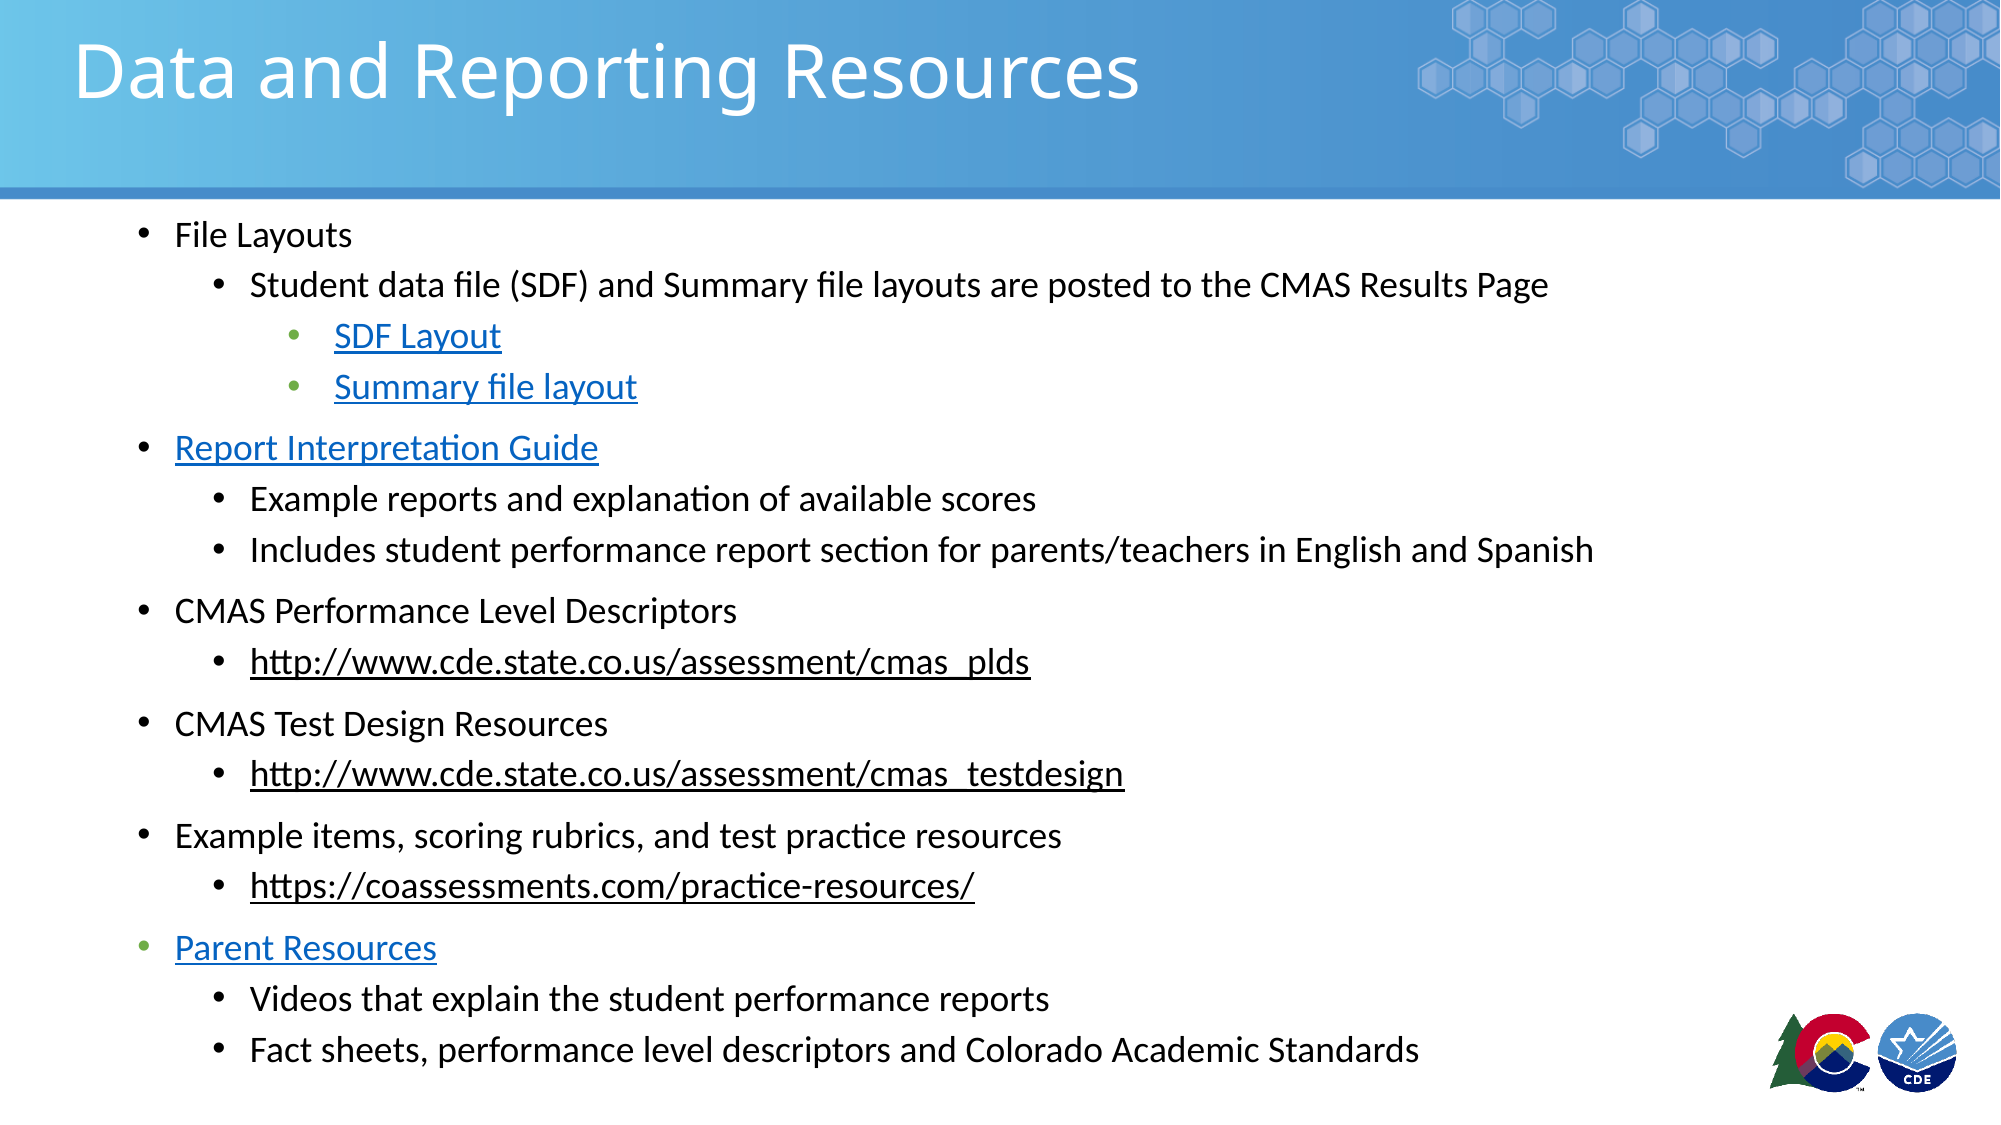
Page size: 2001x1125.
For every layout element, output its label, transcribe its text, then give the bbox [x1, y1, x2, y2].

picture [0, 0, 2000, 200]
picture [1768, 1012, 1957, 1093]
list File Layouts Student data file (SDF) and Summary file layouts are posted to the CMAS Results Page SDF Layout Summary file layout Report Interpretation Guide Example reports and explanation of available scores Includes student performance report section for parents/teachers in English and Spanish CMAS Performance Level Descriptors http://www.cde.state.co.us/assessment/cmas_plds CMAS Test Design Resources http://www.cde.state.co.us/assessment/cmas_testdesign Example items, scoring rubrics, and test practice resources https://coassessments.com/practice-resources/ Parent Resources Videos that explain the student performance reports Fact sheets, performance level descriptors and Colorado Academic Standards [137, 214, 1863, 929]
title Data and Reporting Resources [72, 33, 1396, 182]
